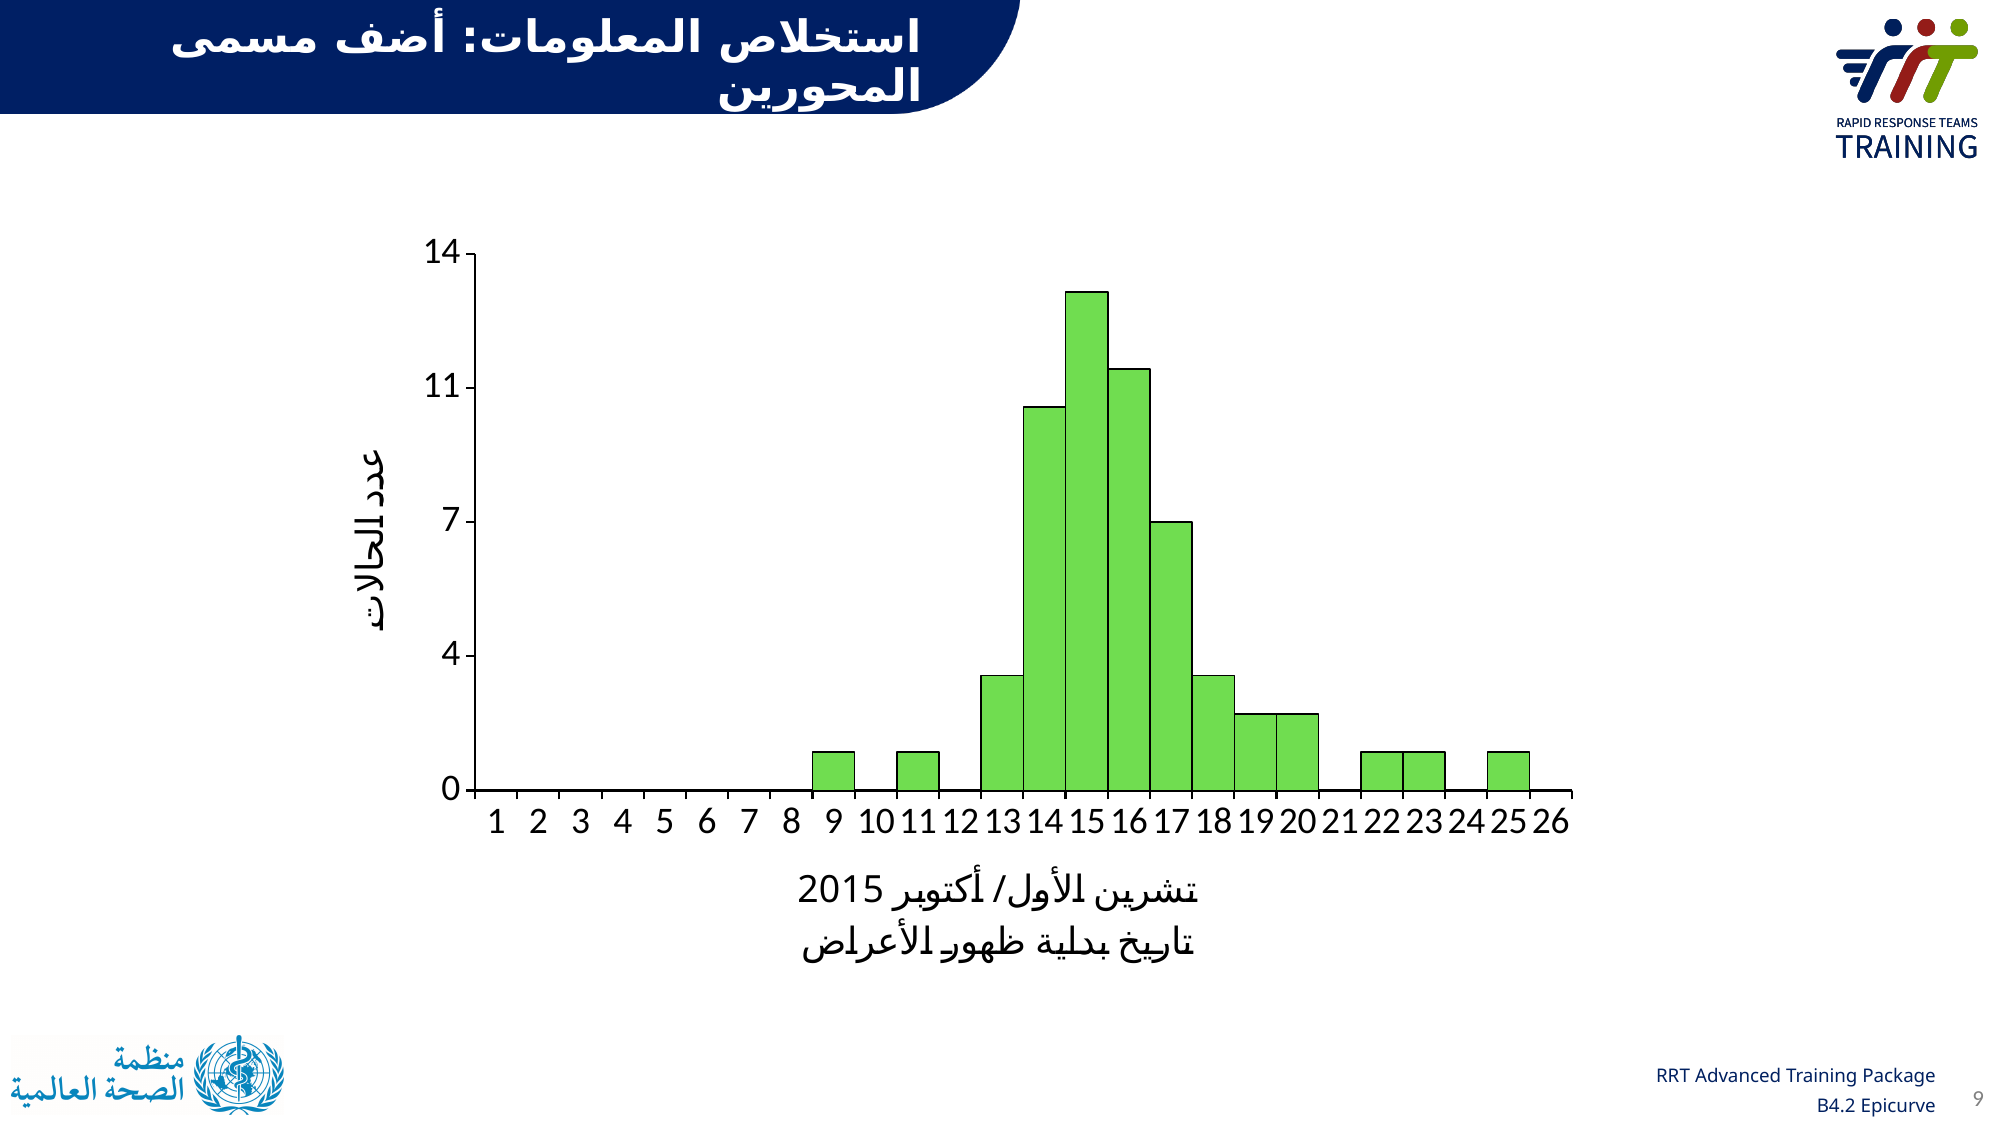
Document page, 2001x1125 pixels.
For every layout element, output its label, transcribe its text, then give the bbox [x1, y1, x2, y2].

picture [11, 1035, 284, 1115]
picture [1835, 19, 1978, 167]
chart [331, 213, 1579, 977]
text_box استخلاص المعلومات: أضف مسمى المحورين [12, 6, 930, 119]
picture [0, 0, 1021, 114]
picture [241, 1050, 247, 1059]
